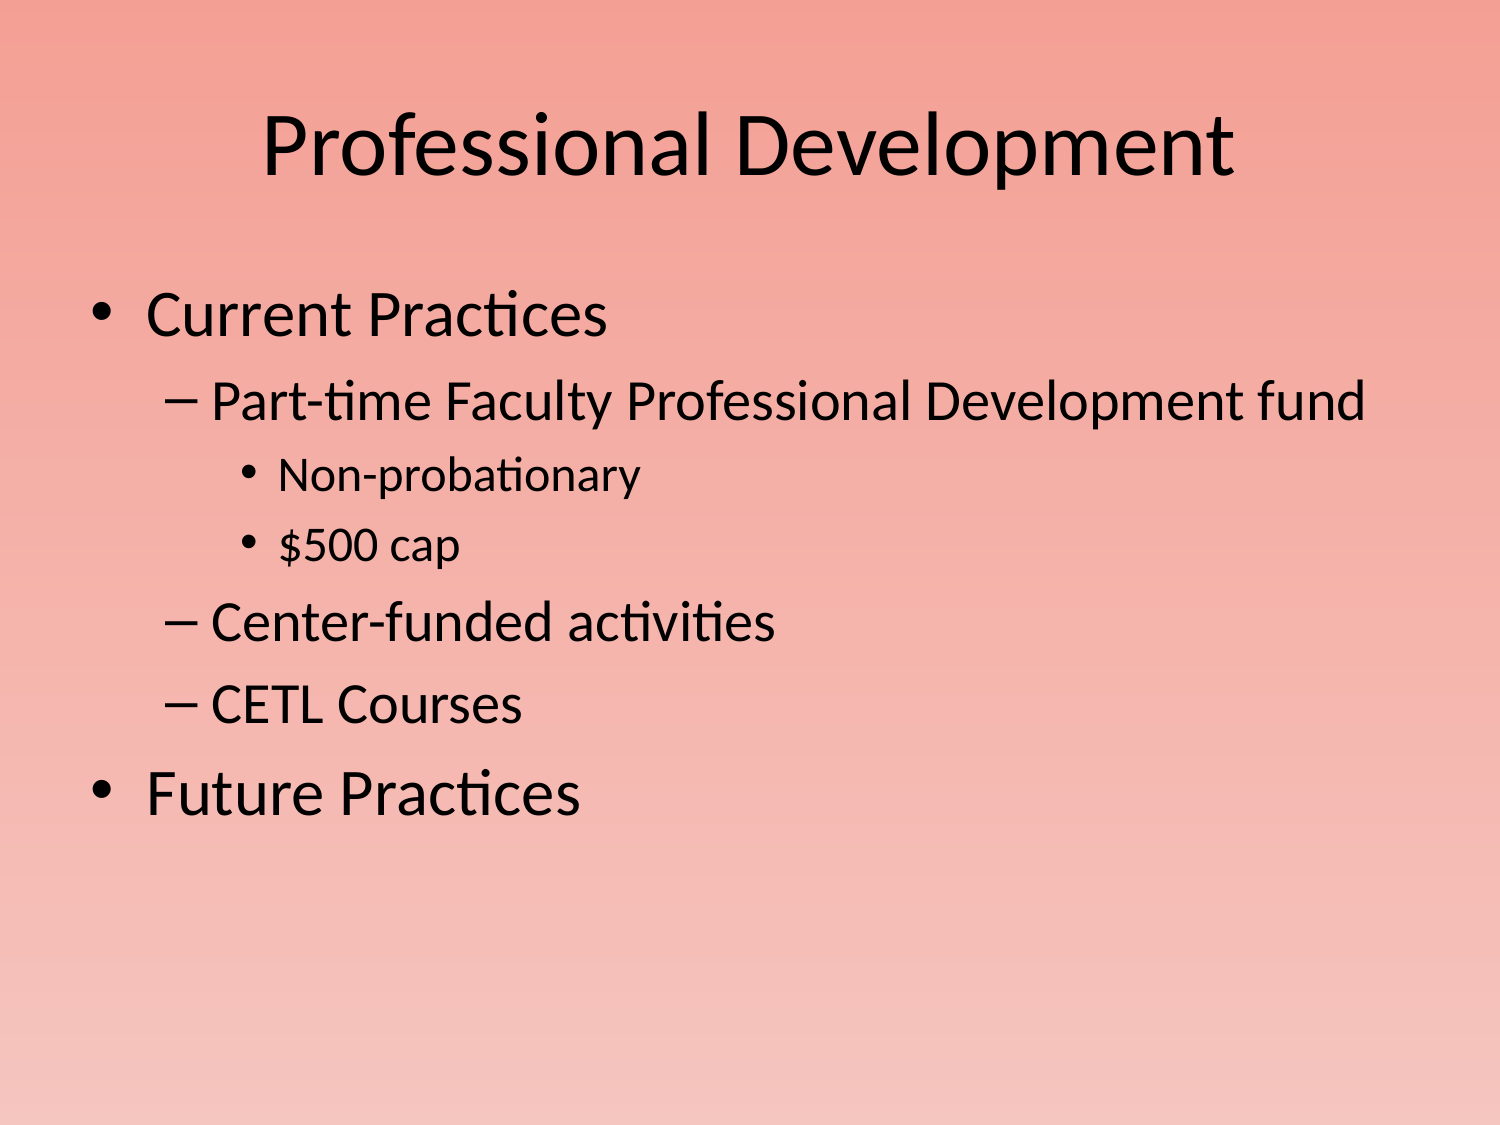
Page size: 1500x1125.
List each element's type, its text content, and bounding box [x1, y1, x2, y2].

title Professional Development [75, 45, 1425, 233]
list Current Practices Part-time Faculty Professional Development fund Non-probationary $500 cap Center-funded activities CETL Courses Future Practices [75, 262, 1425, 1005]
